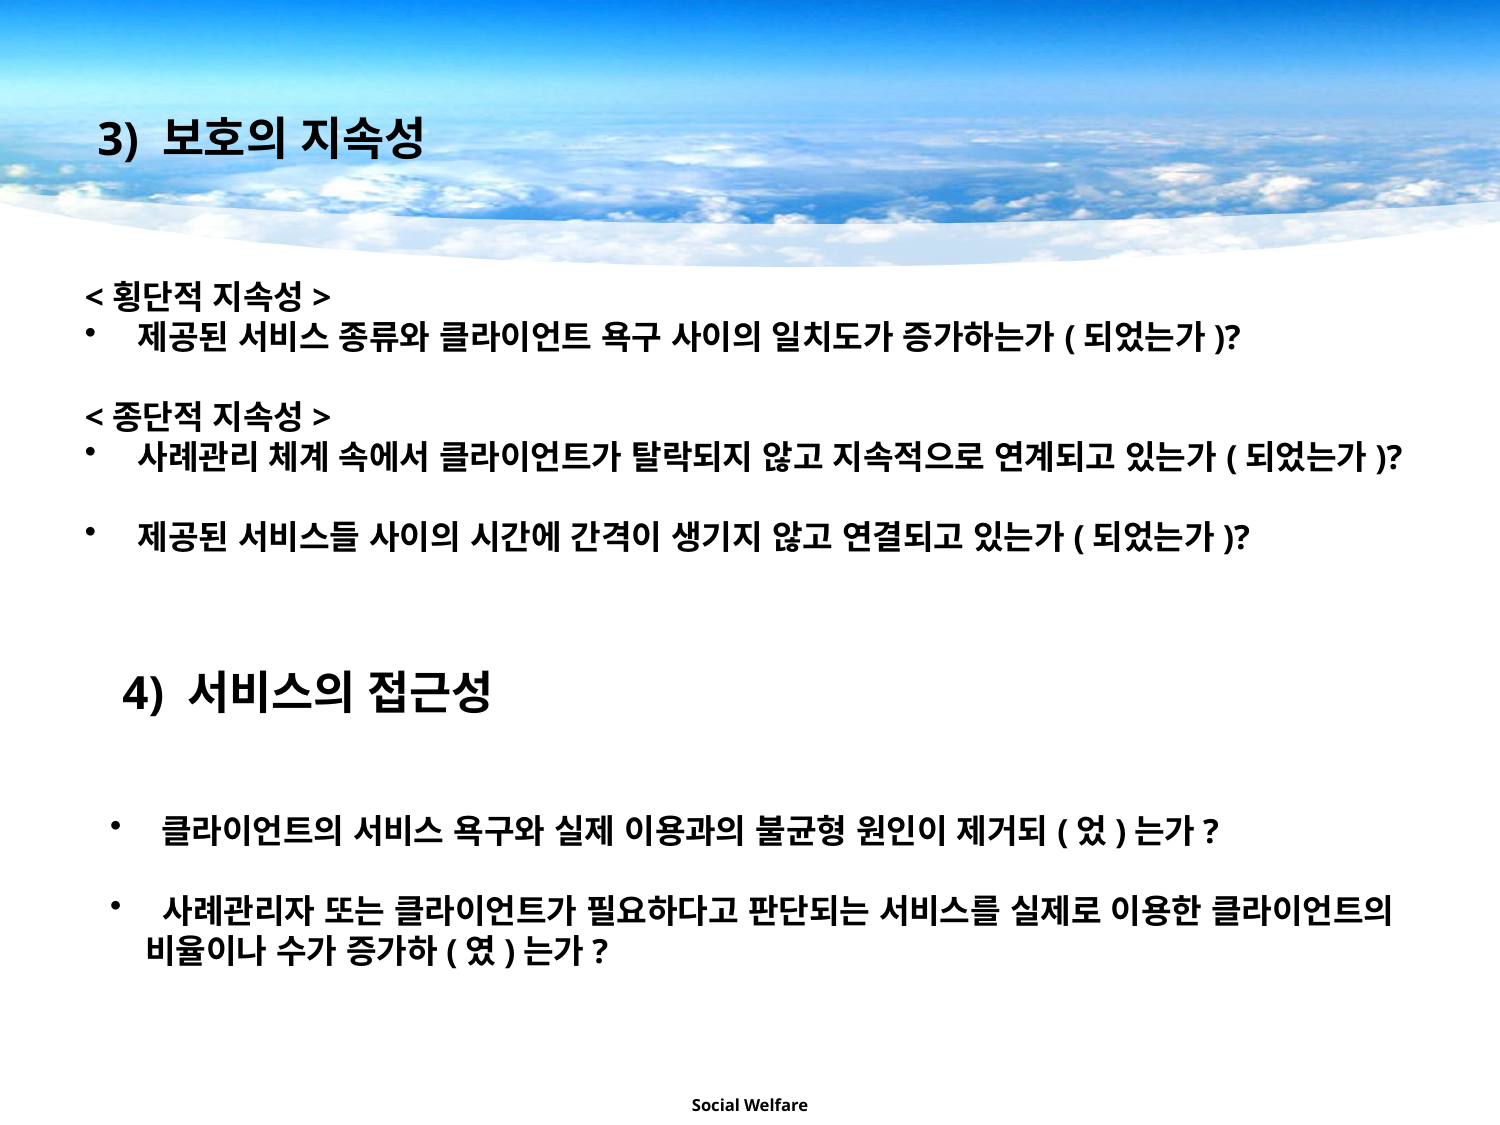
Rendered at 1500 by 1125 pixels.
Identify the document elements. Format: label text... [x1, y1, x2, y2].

text_box 3) 보호의 지속성 [70, 101, 1199, 172]
text_box 클라이언트의 서비스 욕구와 실제 이용과의 불균형 원인이 제거되(었)는가? 사례관리자 또는 클라이언트가 필요하다고 판단되는 서비스를 실제로 이용한 클라이언트의 비율이나 수가 증가하(였)는가? [95, 802, 1449, 978]
text_box <횡단적 지속성> 제공된 서비스 종류와 클라이언트 욕구 사이의 일치도가 증가하는가(되었는가)? <종단적 지속성> 사례관리 체계 속에서 클라이언트가 탈락되지 않고 지속적으로 연계되고 있는가(되었는가)? 제공된 서비스들 사이의 시간에 간격이 생기지 않고 연결되고 있는가(되었는가)? [70, 269, 1424, 564]
picture [0, 0, 1500, 1061]
text_box 4) 서비스의 접근성 [95, 656, 1224, 726]
